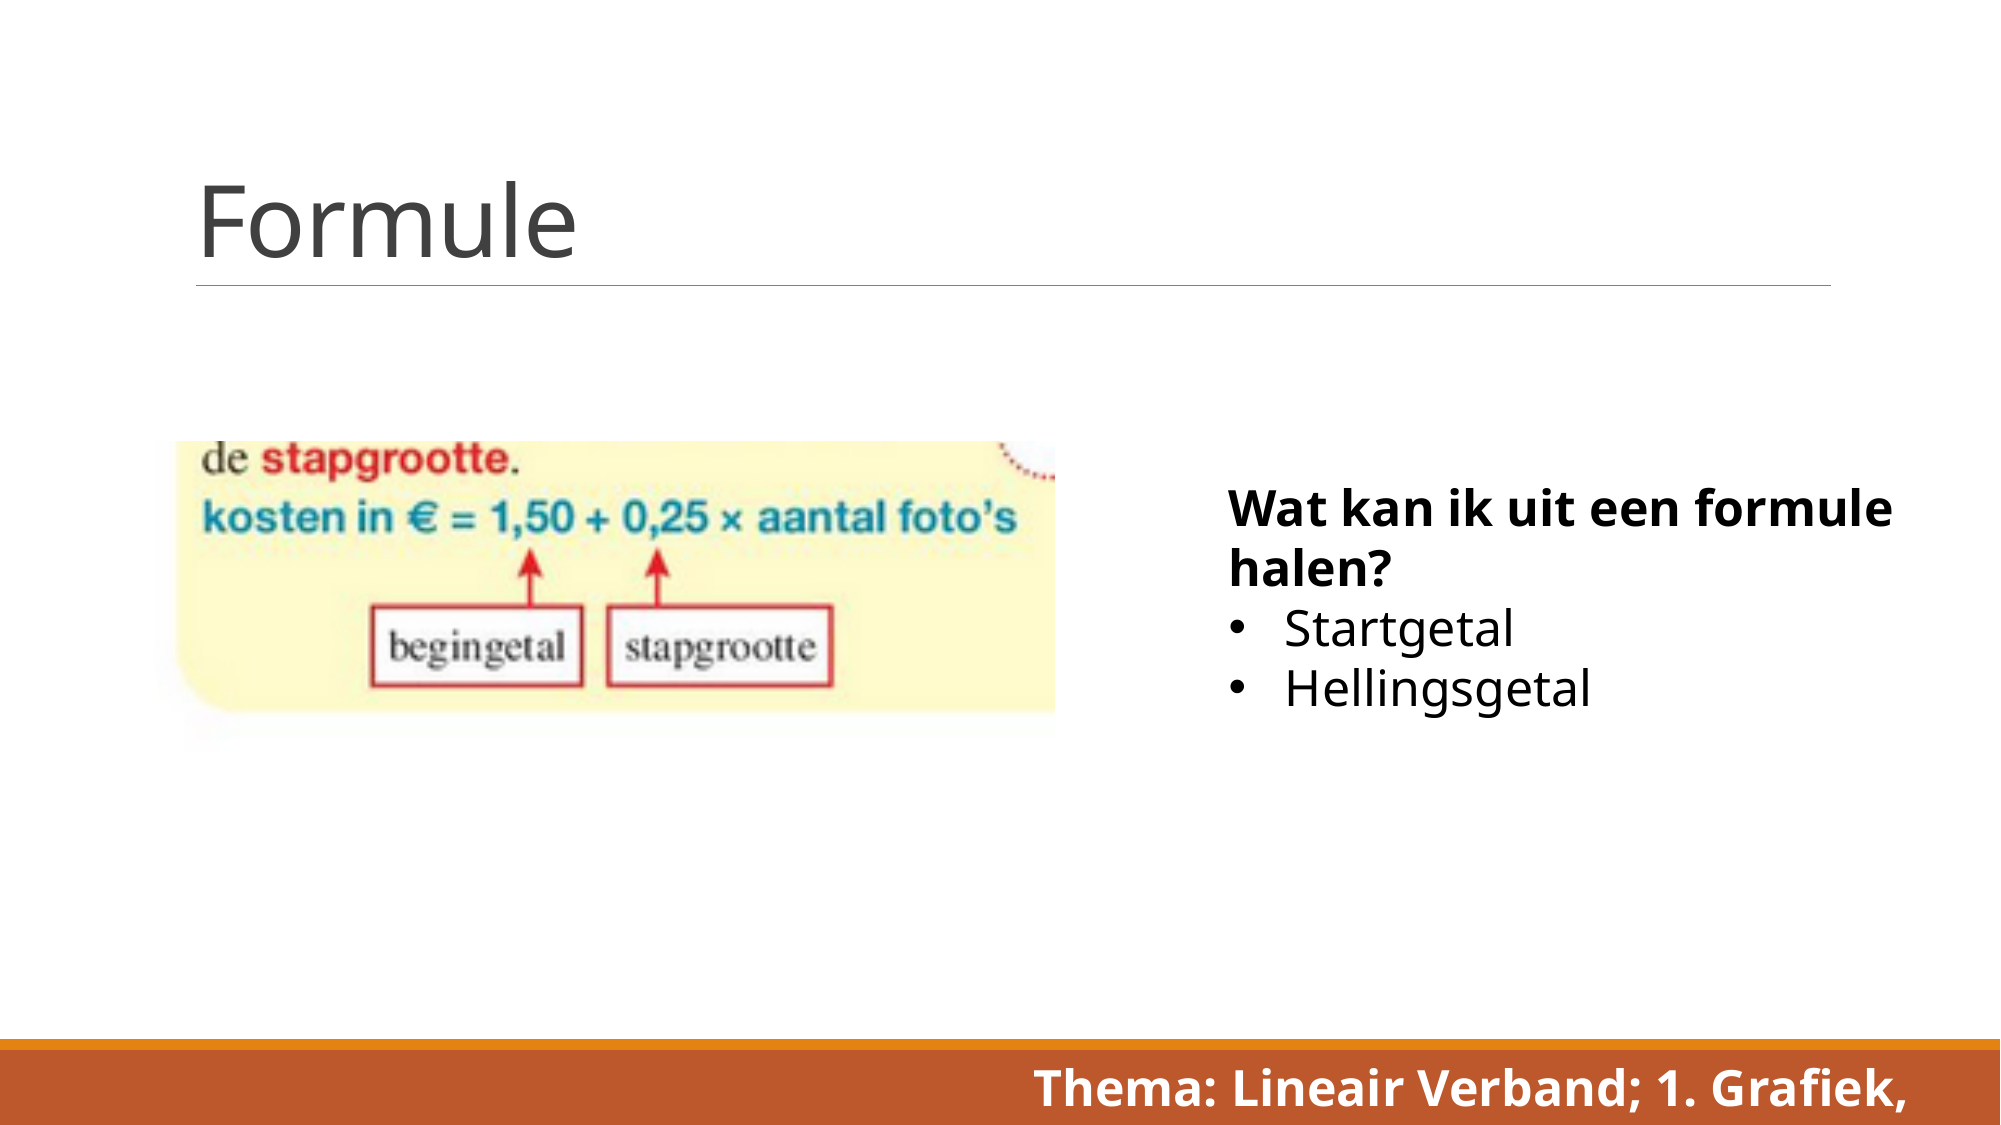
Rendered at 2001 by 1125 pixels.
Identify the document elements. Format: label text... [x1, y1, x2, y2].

text_box Wat kan ik uit een formule halen? Startgetal Hellingsgetal [1213, 468, 1919, 724]
title Formule [180, 47, 1830, 285]
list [154, 441, 1056, 752]
text_box Thema: Lineair Verband; 1. Grafiek, tabel, formule [957, 1049, 1985, 1125]
